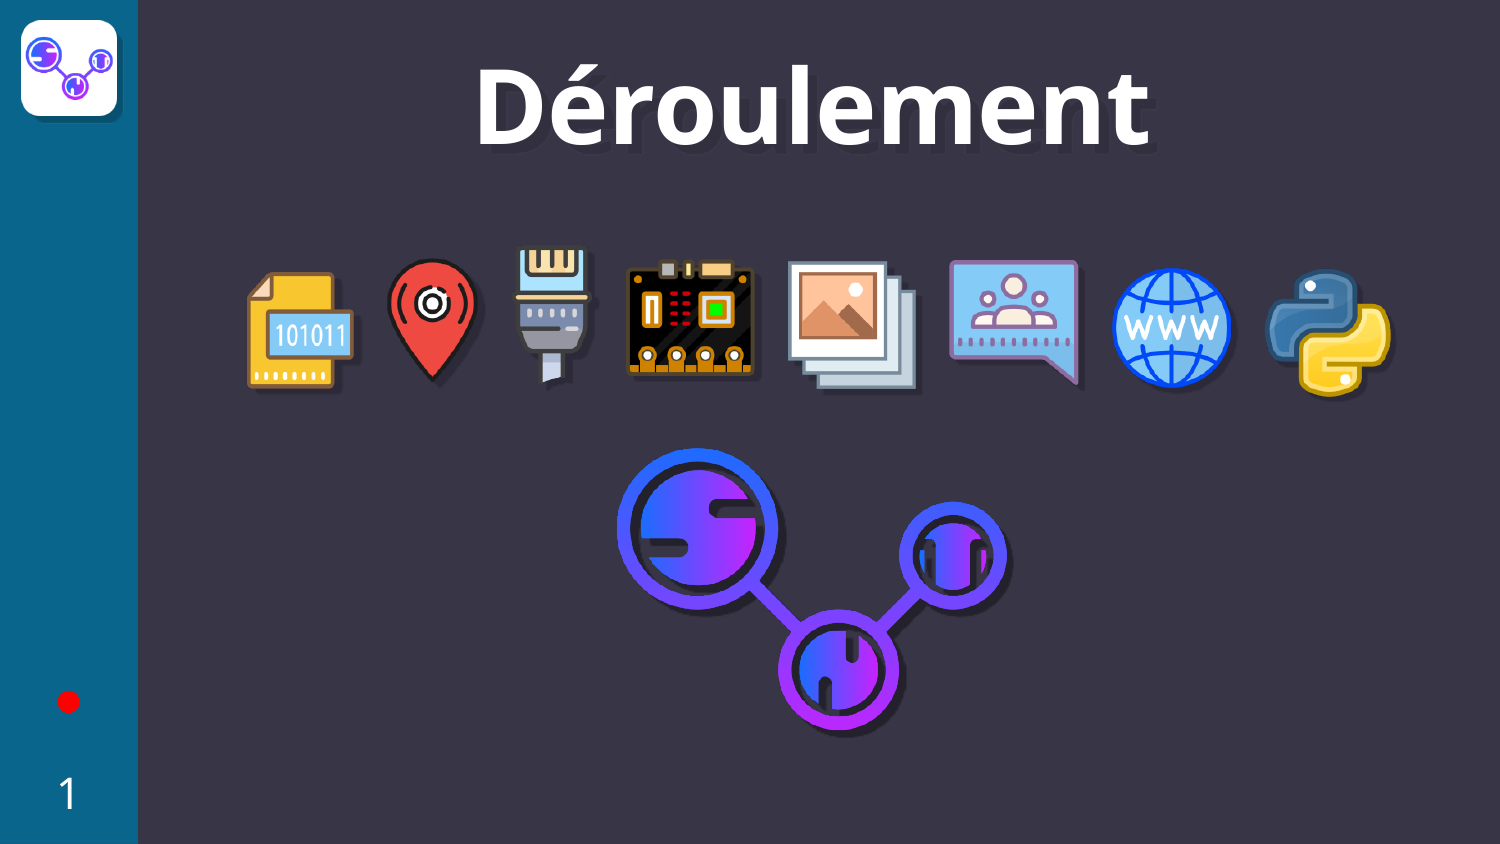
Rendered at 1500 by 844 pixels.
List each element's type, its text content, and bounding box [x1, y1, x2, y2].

slide_number 1 [21, 759, 116, 833]
picture [192, 186, 1431, 796]
picture [22, 21, 116, 115]
title Déroulement [159, 29, 1464, 196]
